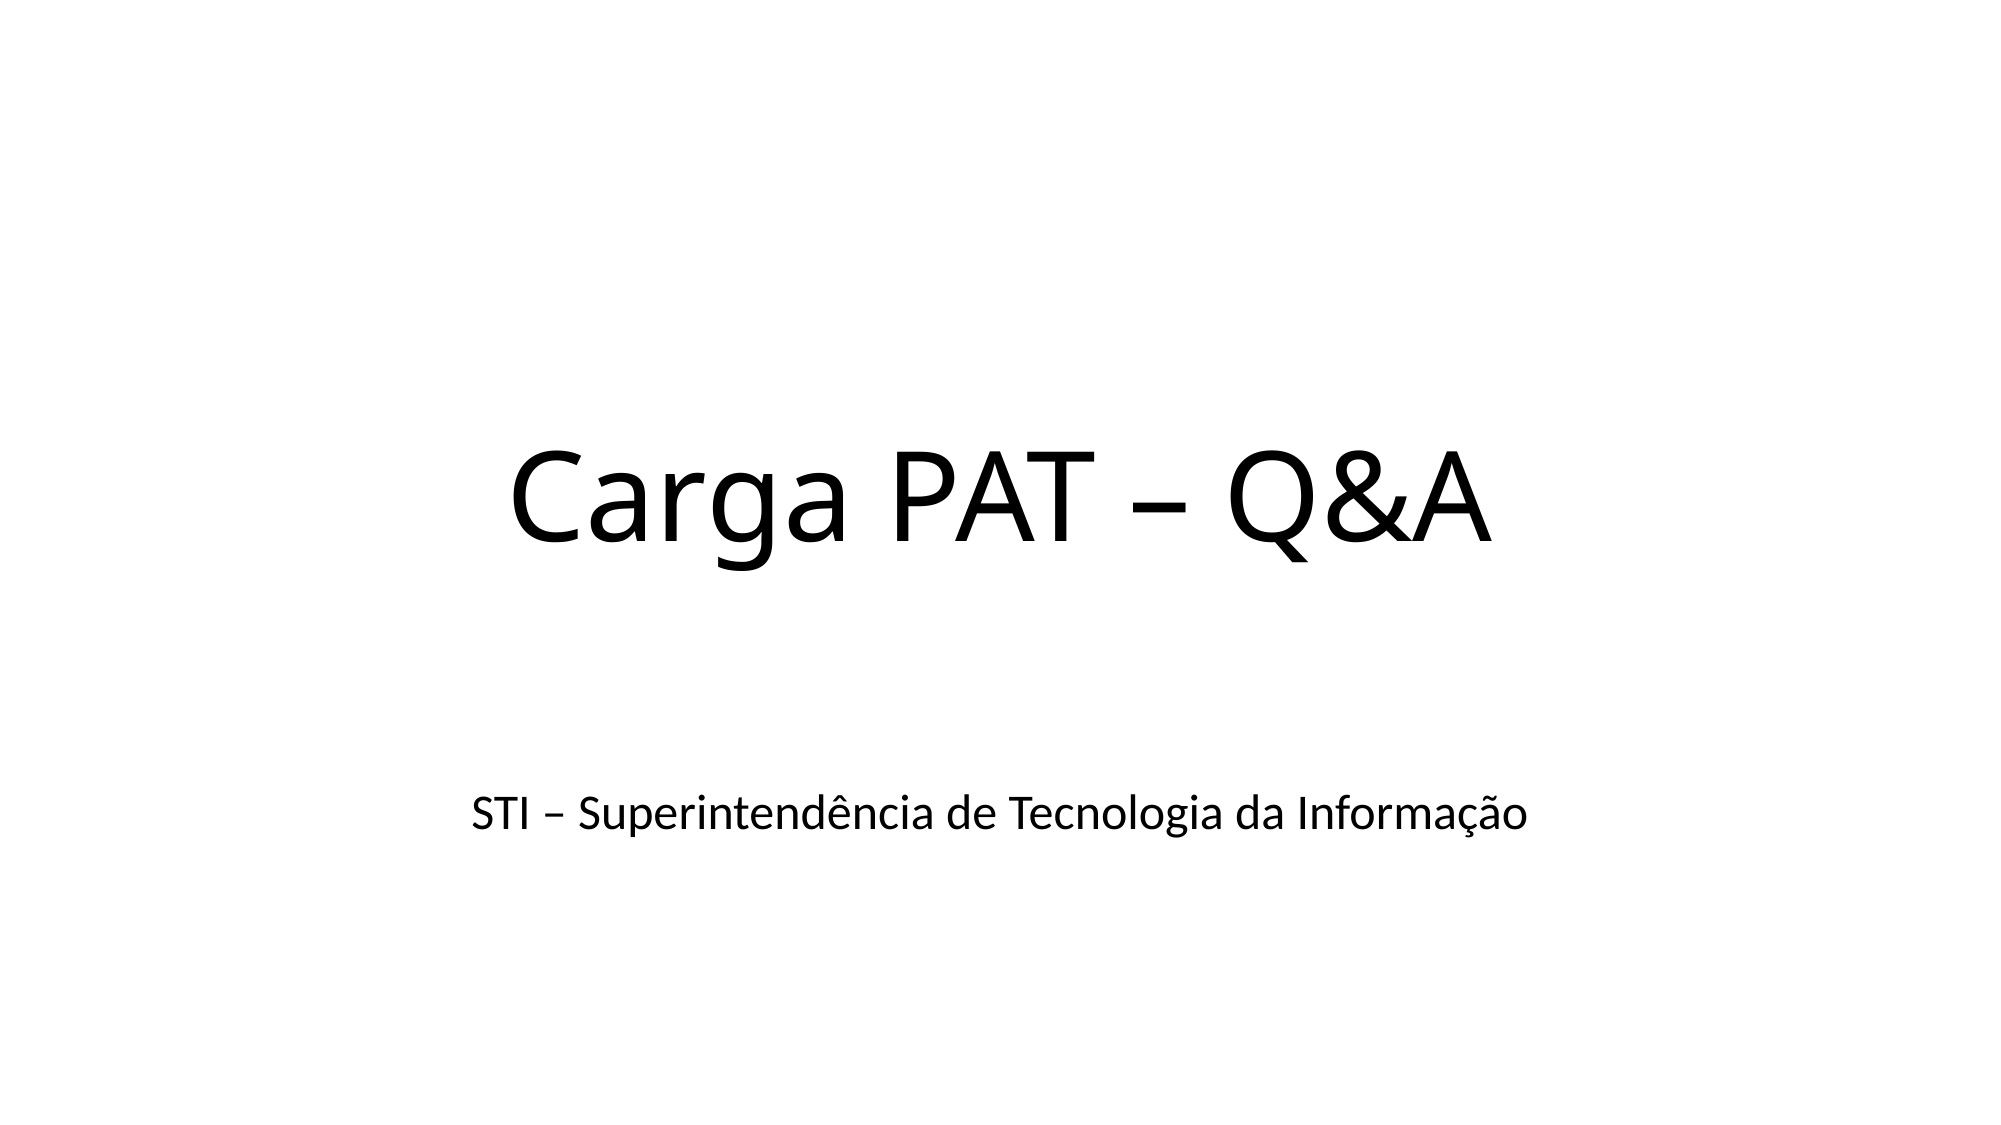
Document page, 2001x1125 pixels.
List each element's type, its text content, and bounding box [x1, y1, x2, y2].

subtitle STI – Superintendência de Tecnologia da Informação [249, 779, 1750, 863]
title Carga PAT – Q&A [249, 184, 1750, 576]
